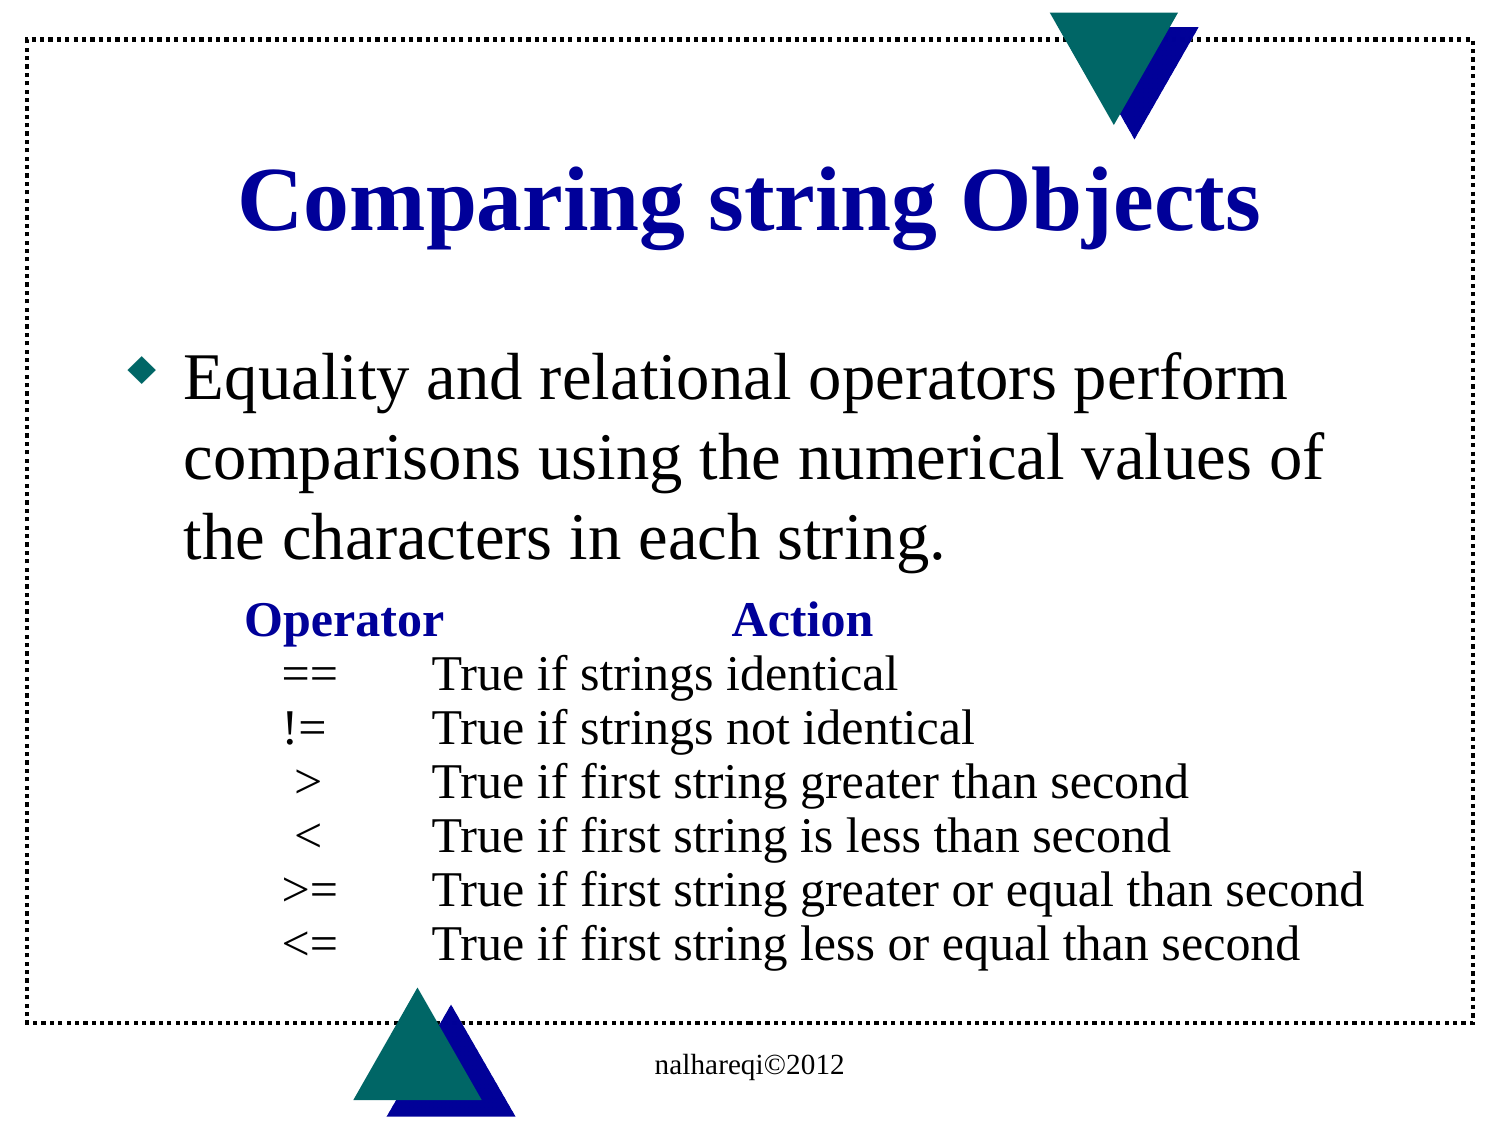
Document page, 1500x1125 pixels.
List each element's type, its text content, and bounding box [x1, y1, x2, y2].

footer nalhareqi©2012 [512, 1024, 988, 1101]
list Equality and relational operators perform comparisons using the numerical values of the characters in each string. [112, 324, 1388, 1001]
title Comparing string Objects [112, 99, 1388, 288]
text_box Operator Action == True if strings identical != True if strings not identical > True if first string greater than second < True if first string is less than second >= True if first string greater or equal than second <= True if first string less or equal than second [116, 586, 1381, 979]
